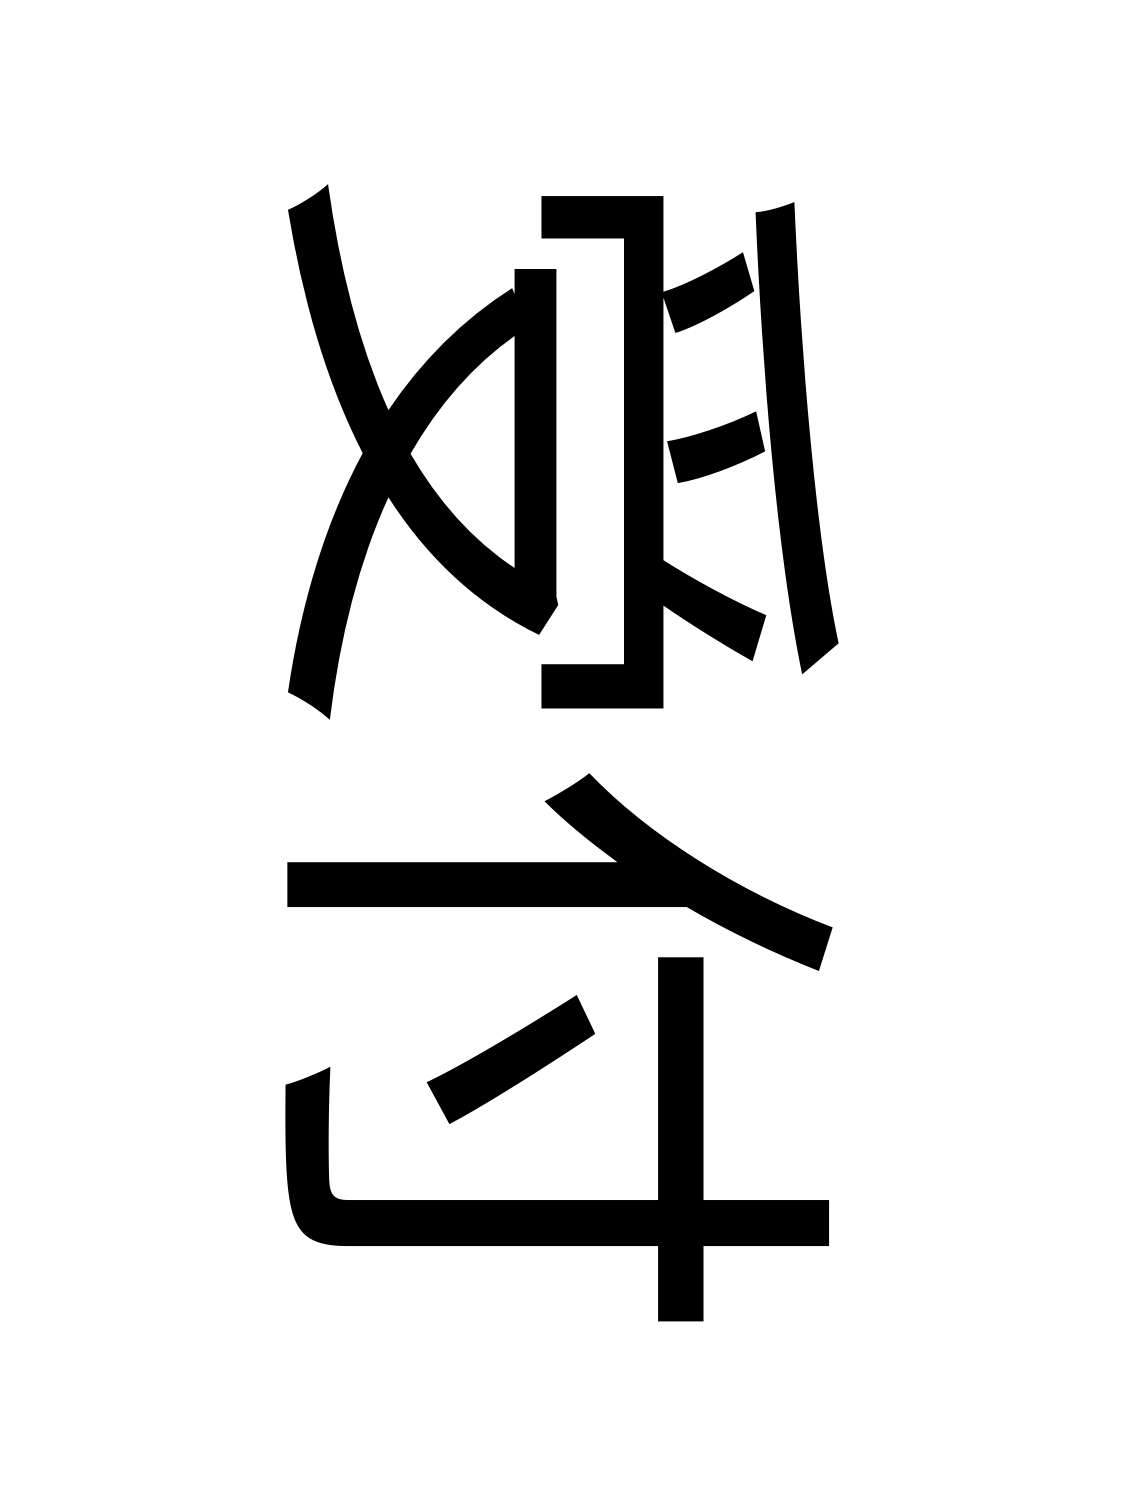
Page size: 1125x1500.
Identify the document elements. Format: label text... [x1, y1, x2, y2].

text_box 受付 [185, 138, 940, 1362]
